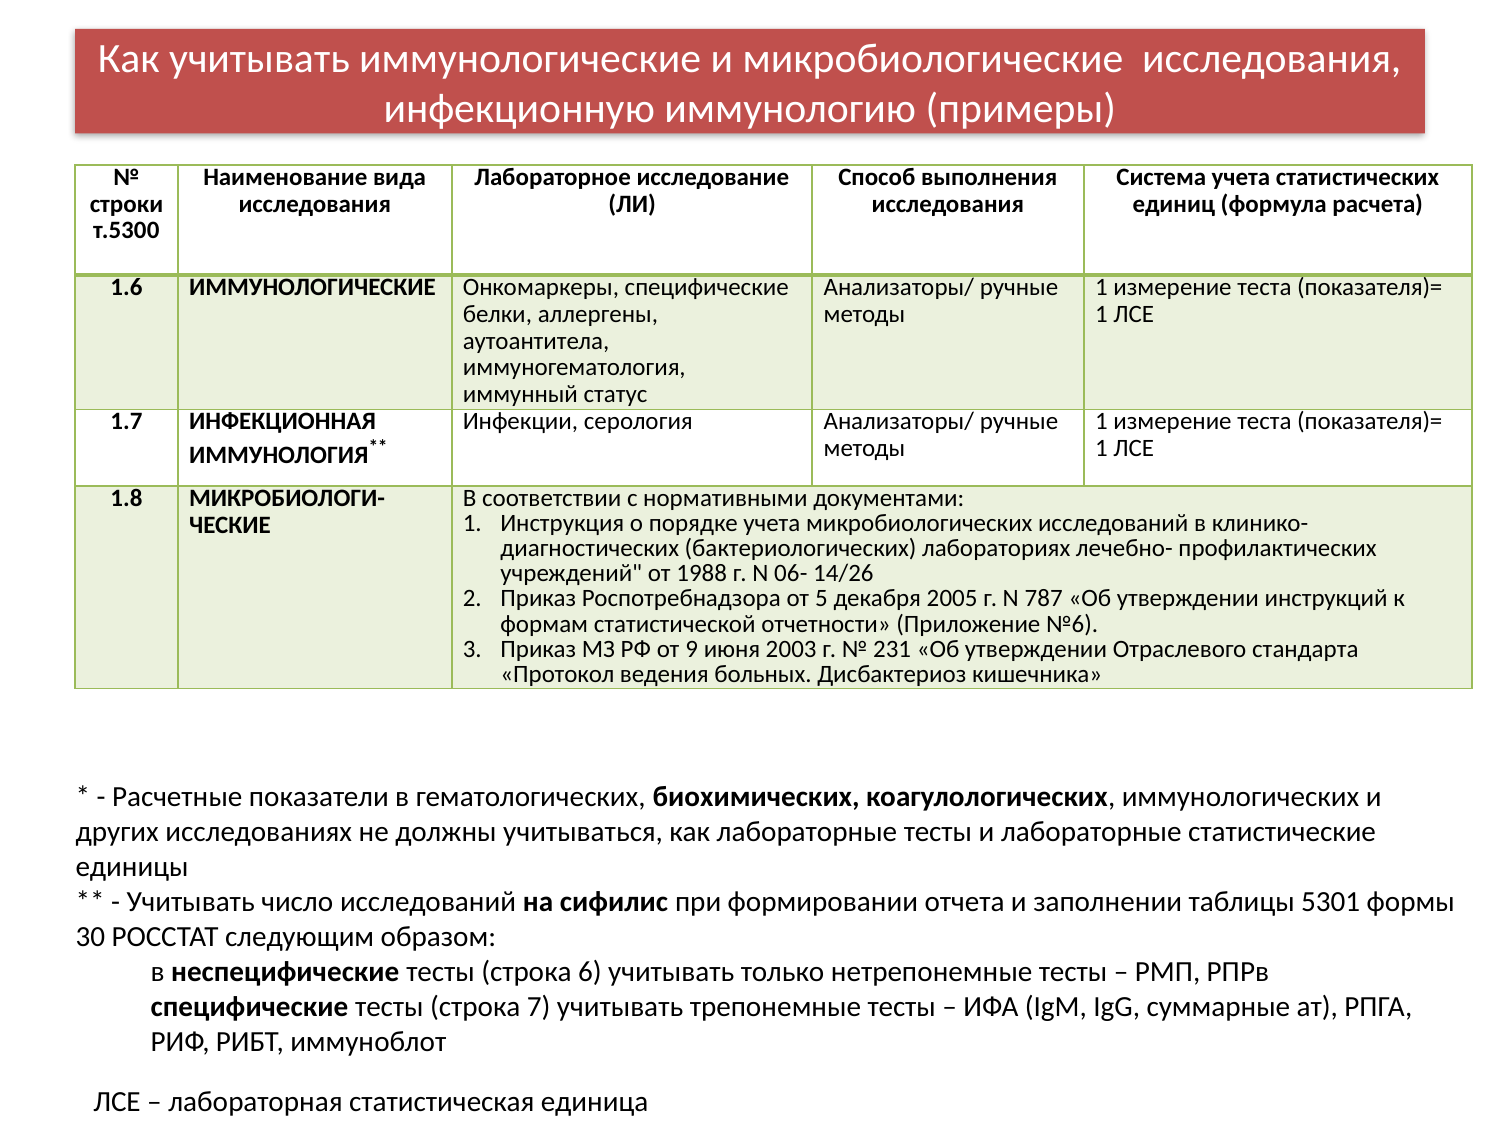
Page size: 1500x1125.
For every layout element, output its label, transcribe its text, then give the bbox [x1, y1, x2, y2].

text_box ЛСЕ – лабораторная статистическая единица [78, 1074, 664, 1125]
table_cell 1 измерение теста (показателя)= 1 ЛСЕ [1085, 410, 1471, 485]
text_box * - Расчетные показатели в гематологических, биохимических, коагулологических, иммунологических и других исследованиях не должны учитываться, как лабораторные тесты и лабораторные статистические единицы ** - Учитывать число исследований на сифилис при формировании отчета и заполнении таблицы 5301 формы 30 РОССТАТ следующим образом: в неспецифические тесты (строка 6) учитывать только нетрепонемные тесты – РМП, РПРв специфические тесты (строка 7) учитывать трепонемные тесты – ИФА (IgM, IgG, суммарные ат), РПГА, РИФ, РИБТ, иммуноблот [60, 769, 1478, 1065]
table_cell 1.7 [76, 410, 177, 485]
table_cell 1 измерение теста (показателя)= 1 ЛСЕ [1085, 277, 1471, 409]
table_cell Онкомаркеры, специфические белки, аллергены, аутоантитела, иммуногематология, иммунный статус [453, 277, 811, 409]
table_cell ИНФЕКЦИОННАЯ ИММУНОЛОГИЯ** [179, 410, 451, 485]
table_cell 1.6 [76, 277, 177, 409]
table_header Система учета статистических единиц (формула расчета) [1085, 166, 1471, 273]
table_cell Анализаторы/ ручные методы [813, 277, 1083, 409]
table_header Способ выполнения исследования [813, 166, 1083, 273]
table_cell МИКРОБИОЛОГИ-ЧЕСКИЕ [179, 487, 451, 688]
table_header № строки т.5300 [76, 166, 177, 273]
table_cell 1.8 [76, 487, 177, 688]
table_cell Инфекции, серология [453, 410, 811, 485]
table_cell Анализаторы/ ручные методы [813, 410, 1083, 485]
table_cell ИММУНОЛОГИЧЕСКИЕ [179, 277, 451, 409]
table_header Наименование вида исследования [179, 166, 451, 273]
table_header Лабораторное исследование (ЛИ) [453, 166, 811, 273]
table_cell В соответствии с нормативными документами: Инструкция о порядке учета микробиологических исследований в клинико-диагностических (бактериологических) лабораториях лечебно- профилактических учреждений" от 1988 г. N 06- 14/26 Приказ Роспотребнадзора от 5 декабря 2005 г. N 787 «Об утверждении инструкций к формам статистической отчетности» (Приложение №6). Приказ МЗ РФ от 9 июня 2003 г. № 231 «Об утверждении Отраслевого стандарта «Протокол ведения больных. Дисбактериоз кишечника» [453, 487, 1471, 688]
title Как учитывать иммунологические и микробиологические исследования, инфекционную иммунологию (примеры) [75, 28, 1425, 134]
